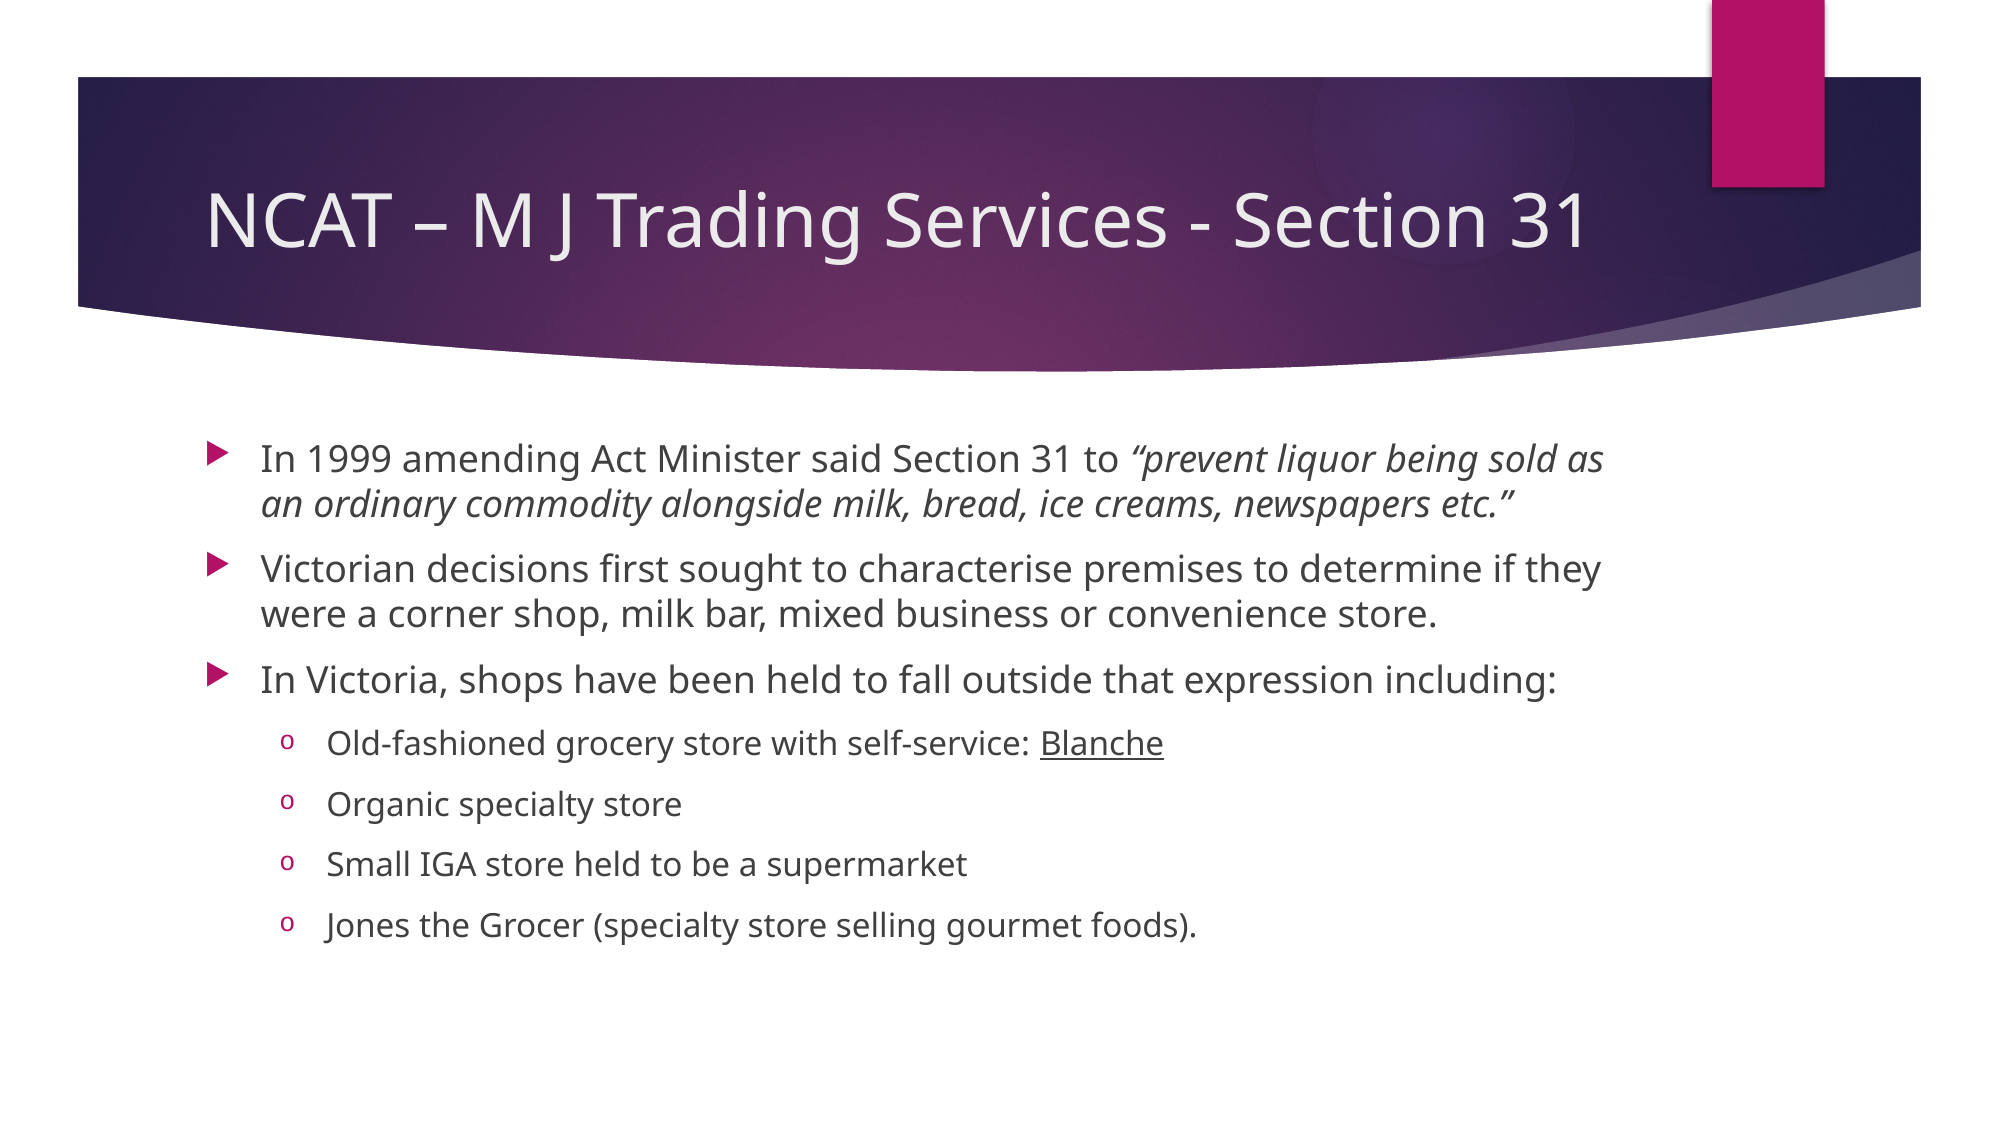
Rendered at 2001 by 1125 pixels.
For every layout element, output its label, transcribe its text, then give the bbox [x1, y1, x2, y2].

list In 1999 amending Act Minister said Section 31 to “prevent liquor being sold as an ordinary commodity alongside milk, bread, ice creams, newspapers etc.” Victorian decisions first sought to characterise premises to determine if they were a corner shop, milk bar, mixed business or convenience store. In Victoria, shops have been held to fall outside that expression including: Old-fashioned grocery store with self-service: Blanche Organic specialty store Small IGA store held to be a supermarket Jones the Grocer (specialty store selling gourmet foods). [189, 427, 1638, 988]
title NCAT – M J Trading Services - Section 31 [189, 159, 1627, 276]
